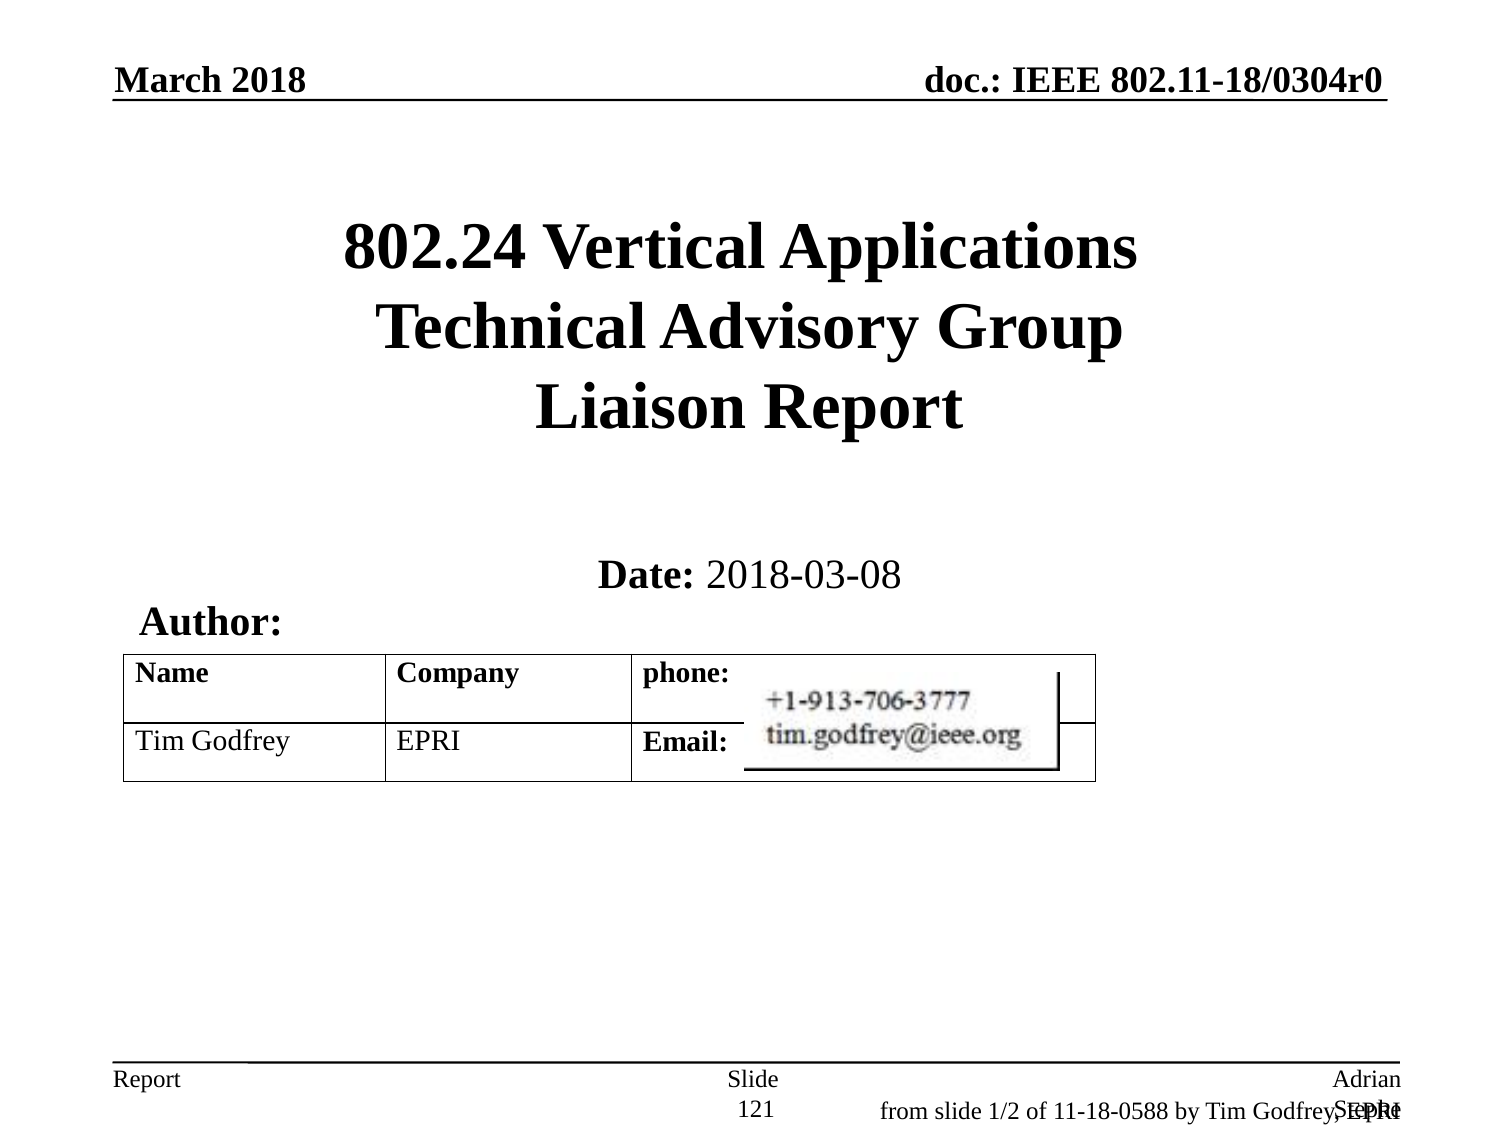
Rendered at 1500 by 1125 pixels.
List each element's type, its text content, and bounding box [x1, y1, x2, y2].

text_box from slide 1/2 of 11-18-0588 by Tim Godfrey, EPRI [343, 1087, 1417, 1125]
text_box Author: [123, 586, 362, 649]
footer Adrian Stephens, Intel Corporation [1324, 1061, 1402, 1087]
title 802.24 Vertical Applications Technical Advisory Group Liaison Report [112, 233, 1388, 409]
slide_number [114, 54, 374, 101]
slide_number Slide 121 [711, 1061, 801, 1093]
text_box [107, 653, 1460, 1036]
list Date: 2018-03-08 [112, 538, 1388, 652]
